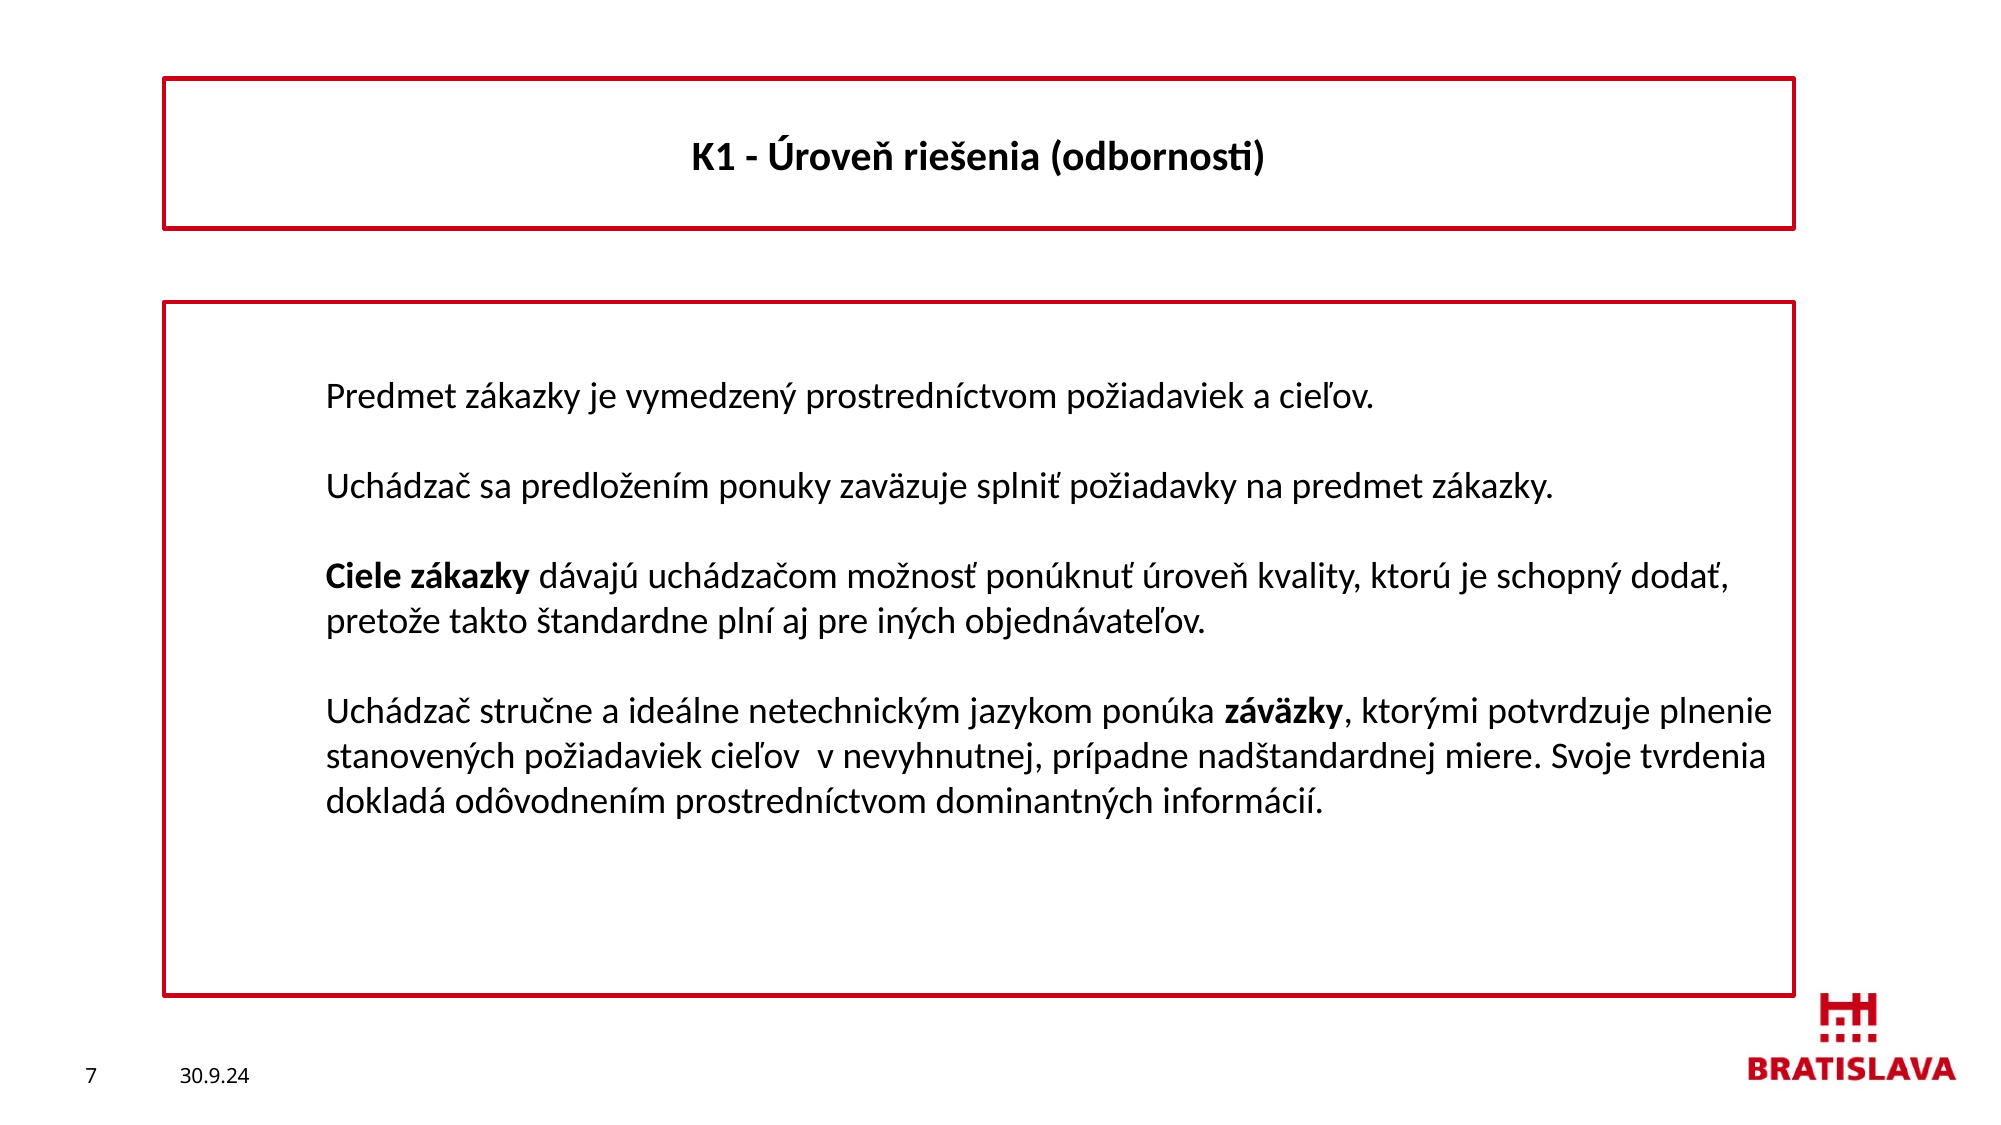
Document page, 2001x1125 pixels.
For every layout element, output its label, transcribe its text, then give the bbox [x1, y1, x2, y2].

picture [1717, 960, 1982, 1110]
text_box K1 - Úroveň riešenia (odbornosti) [162, 76, 1796, 231]
slide_number 7 [85, 1062, 165, 1094]
text_box Predmet zákazky je vymedzený prostredníctvom požiadaviek a cieľov. Uchádzač sa predložením ponuky zaväzuje splniť požiadavky na predmet zákazky. Ciele zákazky dávajú uchádzačom možnosť ponúknuť úroveň kvality, ktorú je schopný dodať, pretože takto štandardne plní aj pre iných objednávateľov. Uchádzač stručne a ideálne netechnickým jazykom ponúka záväzky, ktorými potvrdzuje plnenie stanovených požiadaviek cieľov v nevyhnutnej, prípadne nadštandardnej miere. Svoje tvrdenia dokladá odôvodnením prostredníctvom dominantných informácií. [162, 300, 1796, 998]
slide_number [179, 1062, 417, 1094]
